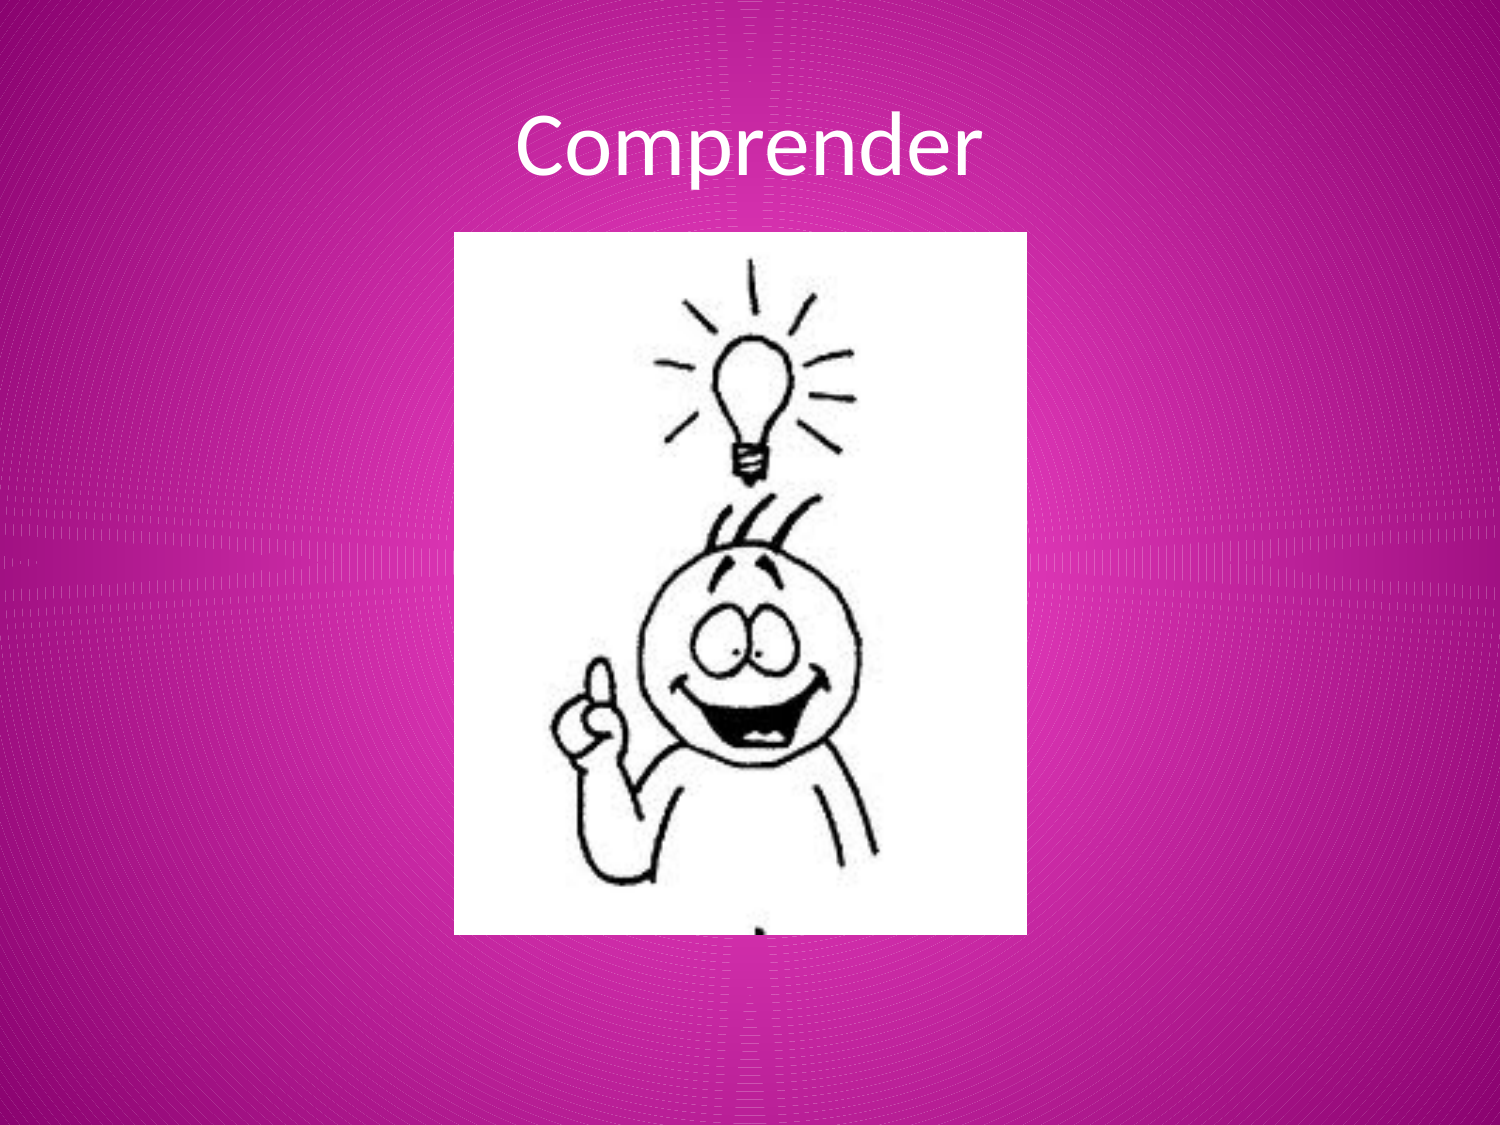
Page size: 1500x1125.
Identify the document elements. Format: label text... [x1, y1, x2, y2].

picture [453, 232, 1027, 935]
title Comprender [75, 45, 1425, 233]
